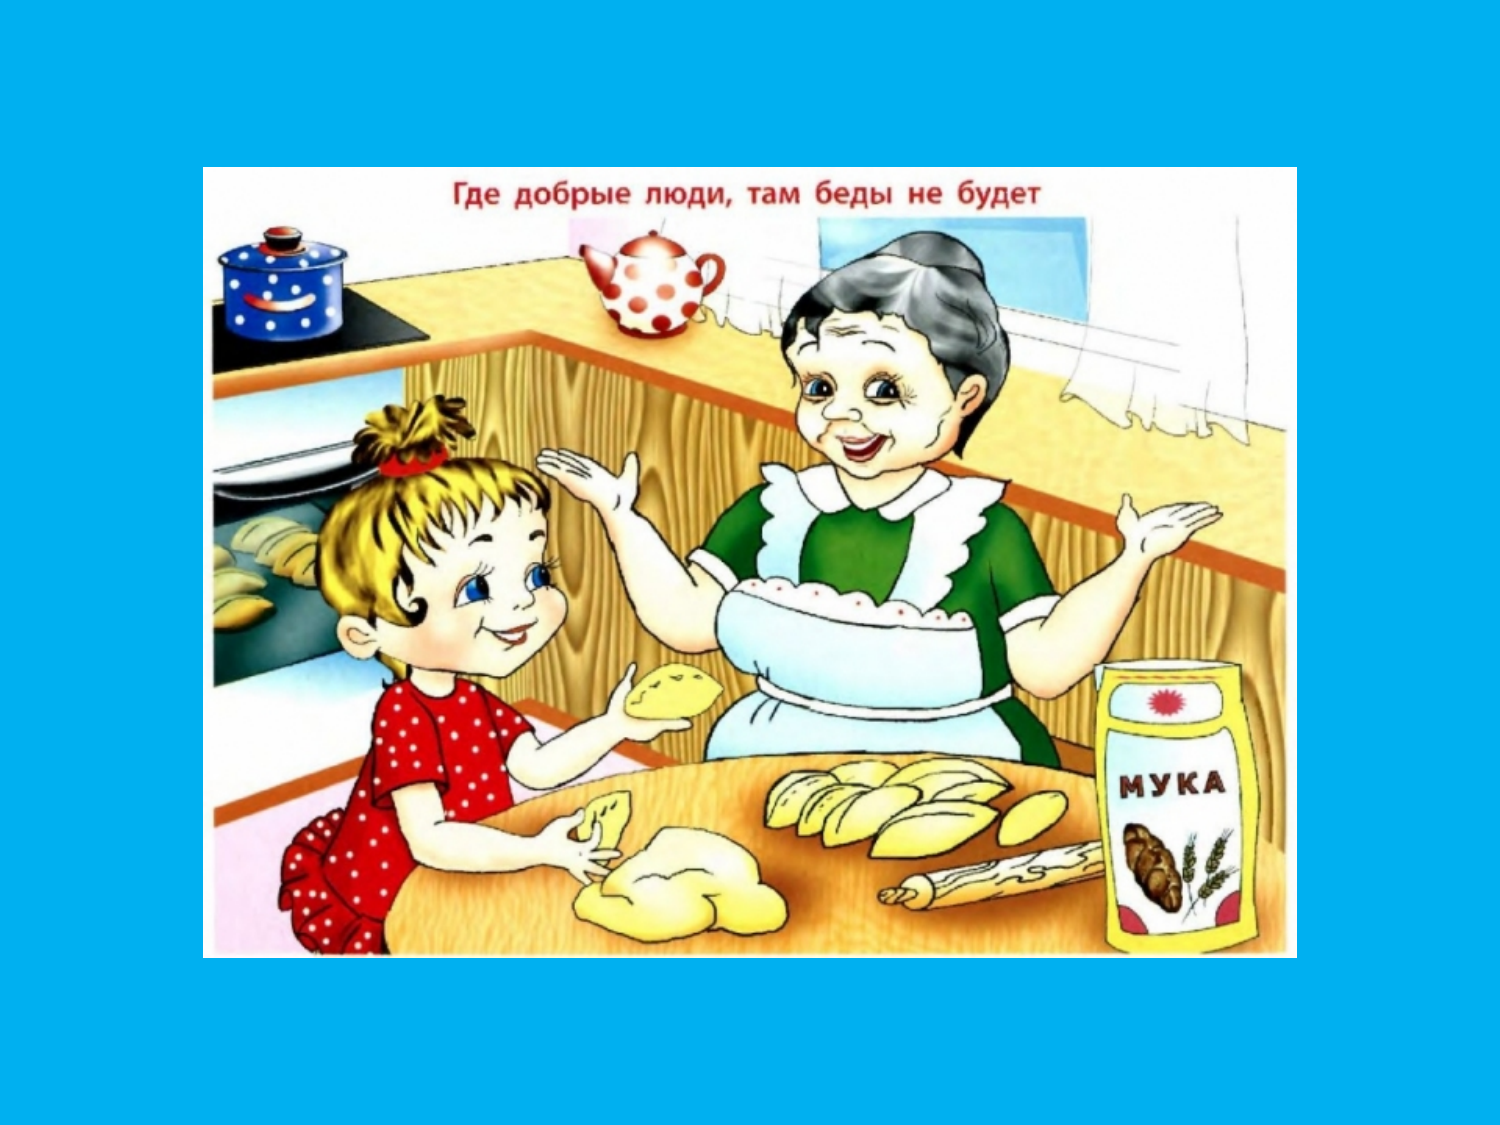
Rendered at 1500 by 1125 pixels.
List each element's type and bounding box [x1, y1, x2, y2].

picture [204, 168, 1296, 957]
